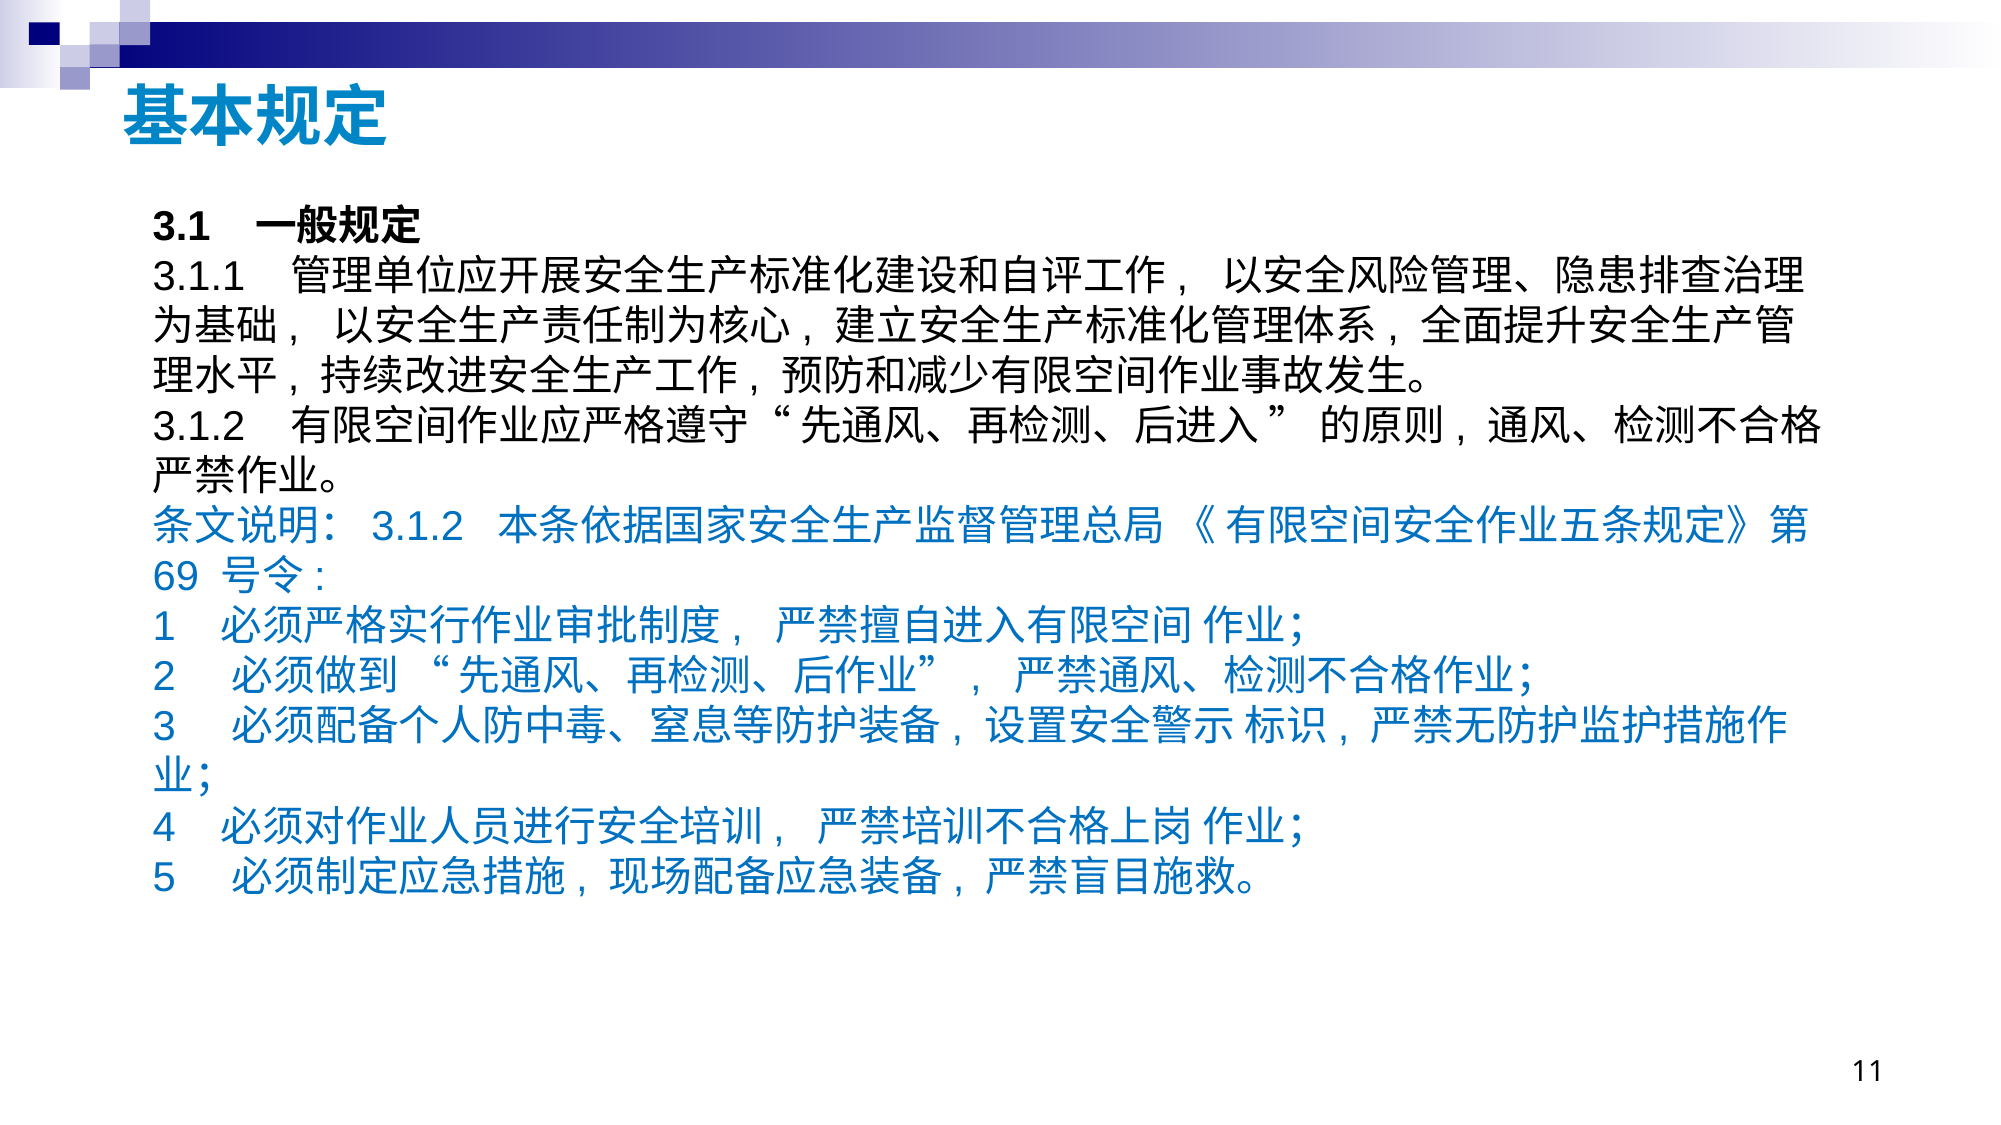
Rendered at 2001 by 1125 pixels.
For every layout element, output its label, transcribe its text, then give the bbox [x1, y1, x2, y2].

text_box 3.1 一般规定 3.1.1 管理单位应开展安全生产标准化建设和自评工作, 以安全风险管理、隐患排查治理为基础, 以安全生产责任制为核心, 建立安全生产标准化管理体系, 全面提升安全生产管理水平, 持续改进安全生产工作, 预防和减少有限空间作业事故发生。 3.1.2 有限空间作业应严格遵守“ 先通风、再检测、后进入 ” 的原则, 通风、检测不合格严禁作业。 条文说明：3.1.2 本条依据国家安全生产监督管理总局 《 有限空间安全作业五条规定》第69 号令: 1 必须严格实行作业审批制度, 严禁擅自进入有限空间 作业； 2 必须做到 “ 先通风、再检测、后作业”, 严禁通风、检测不合格作业； 3 必须配备个人防中毒、窒息等防护装备, 设置安全警示 标识, 严禁无防护监护措施作业； 4 必须对作业人员进行安全培训, 严禁培训不合格上岗 作业； 5 必须制定应急措施, 现场配备应急装备, 严禁盲目施救。 [137, 191, 1839, 957]
title 基本规定 [78, 66, 434, 162]
slide_number 11 [1433, 1025, 1900, 1100]
